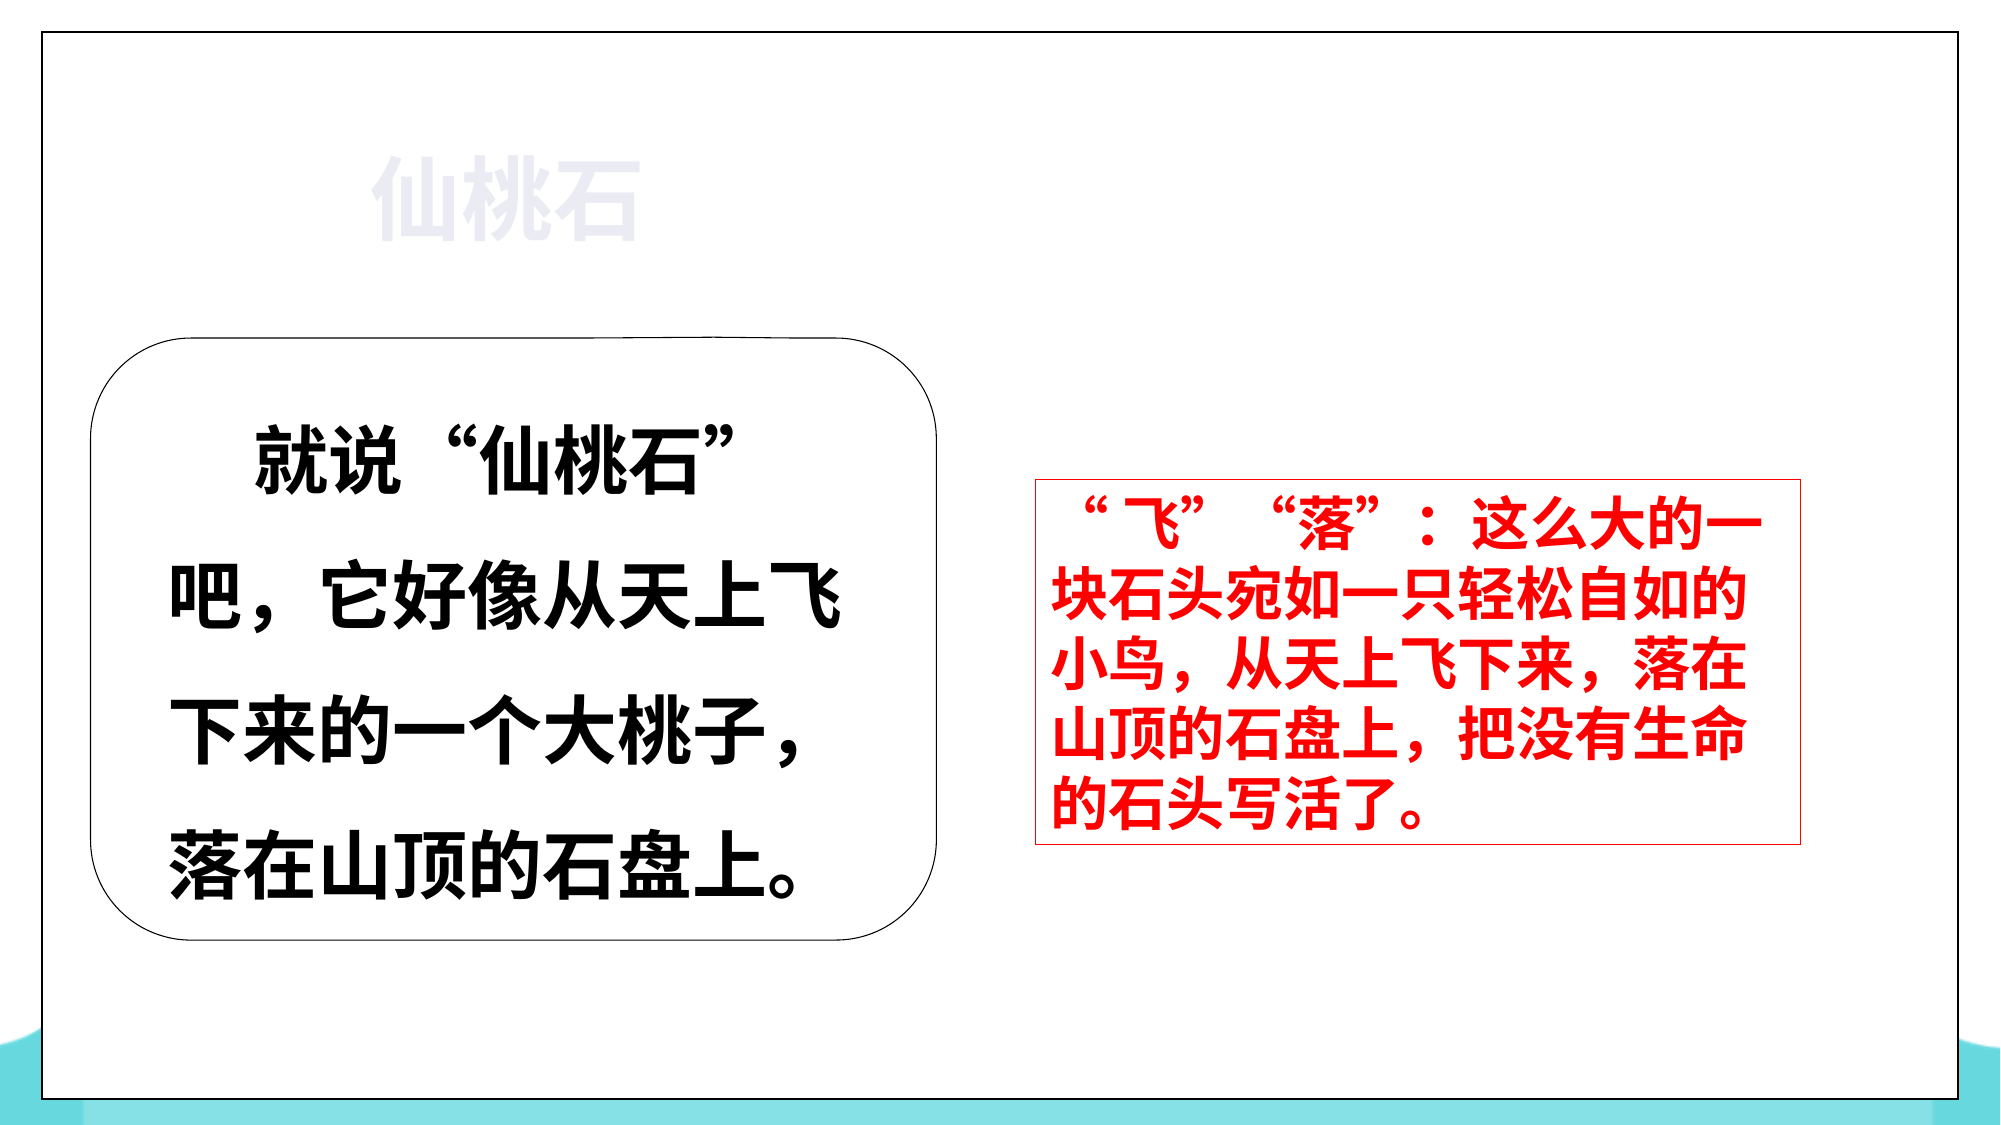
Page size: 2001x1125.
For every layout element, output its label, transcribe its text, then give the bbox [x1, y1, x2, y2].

text_box [41, 31, 1959, 1100]
text_box 就说“仙桃石”吧，它好像从天上飞下来的一个大桃子，落在山顶的石盘上。 [152, 361, 862, 917]
text_box 仙桃石 [354, 134, 660, 259]
text_box [332, 386, 383, 480]
picture [0, 0, 2001, 1125]
text_box “飞”“落”：这么大的一块石头宛如一只轻松自如的小鸟，从天上飞下来，落在山顶的石盘上，把没有生命的石头写活了。 [1035, 479, 1801, 845]
text_box [89, 336, 937, 941]
